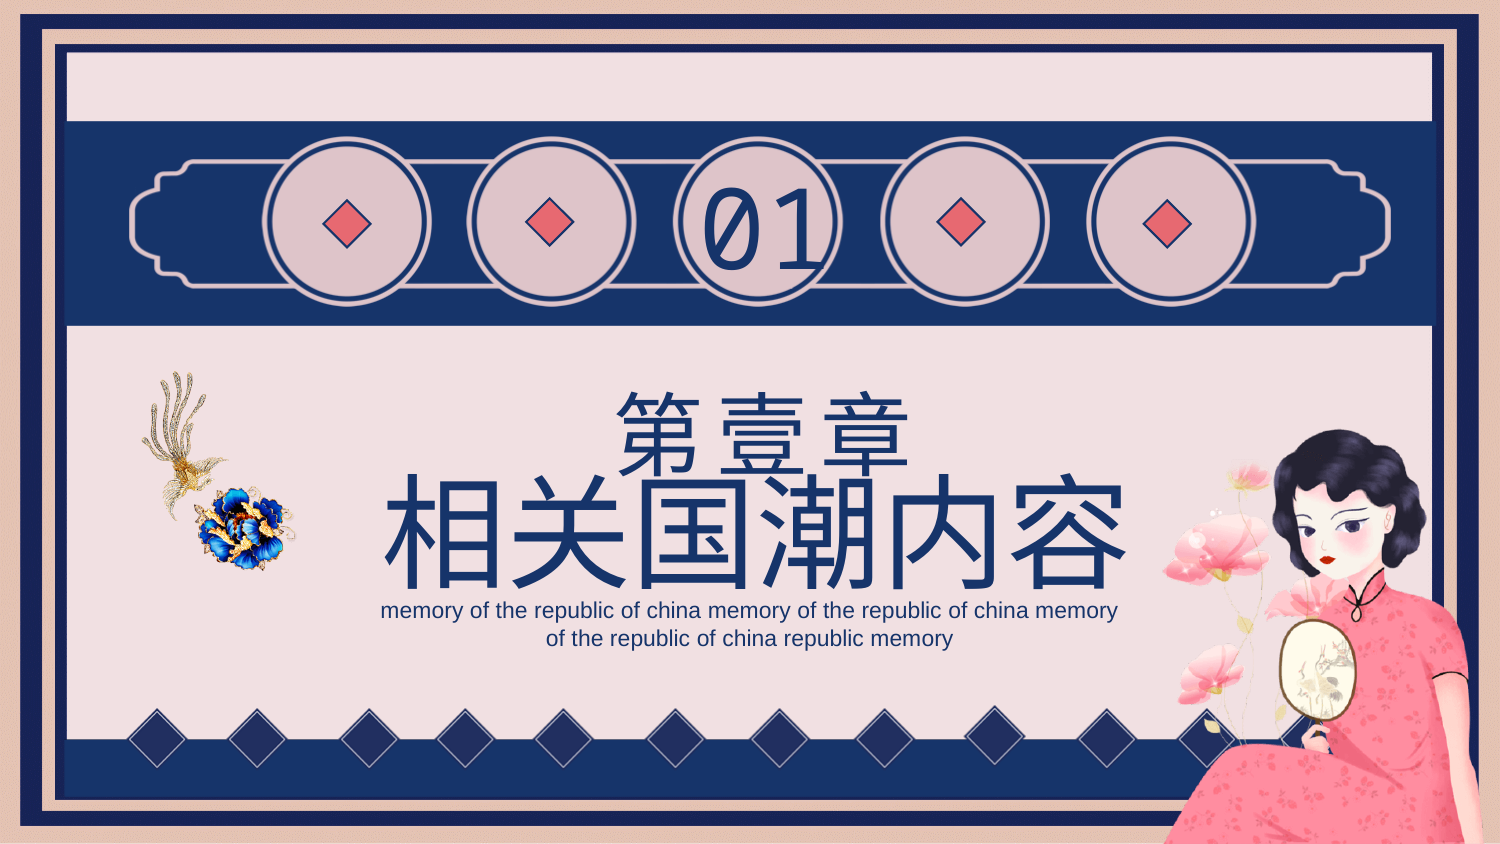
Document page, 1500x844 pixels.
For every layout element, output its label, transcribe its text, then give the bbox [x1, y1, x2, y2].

text_box memory of the republic of china memory of the republic of china memory of the republic of china republic memory [362, 588, 1112, 659]
picture [0, 0, 1500, 844]
text_box 第壹章 [597, 370, 928, 446]
text_box 相关国潮内容 [366, 446, 1112, 588]
